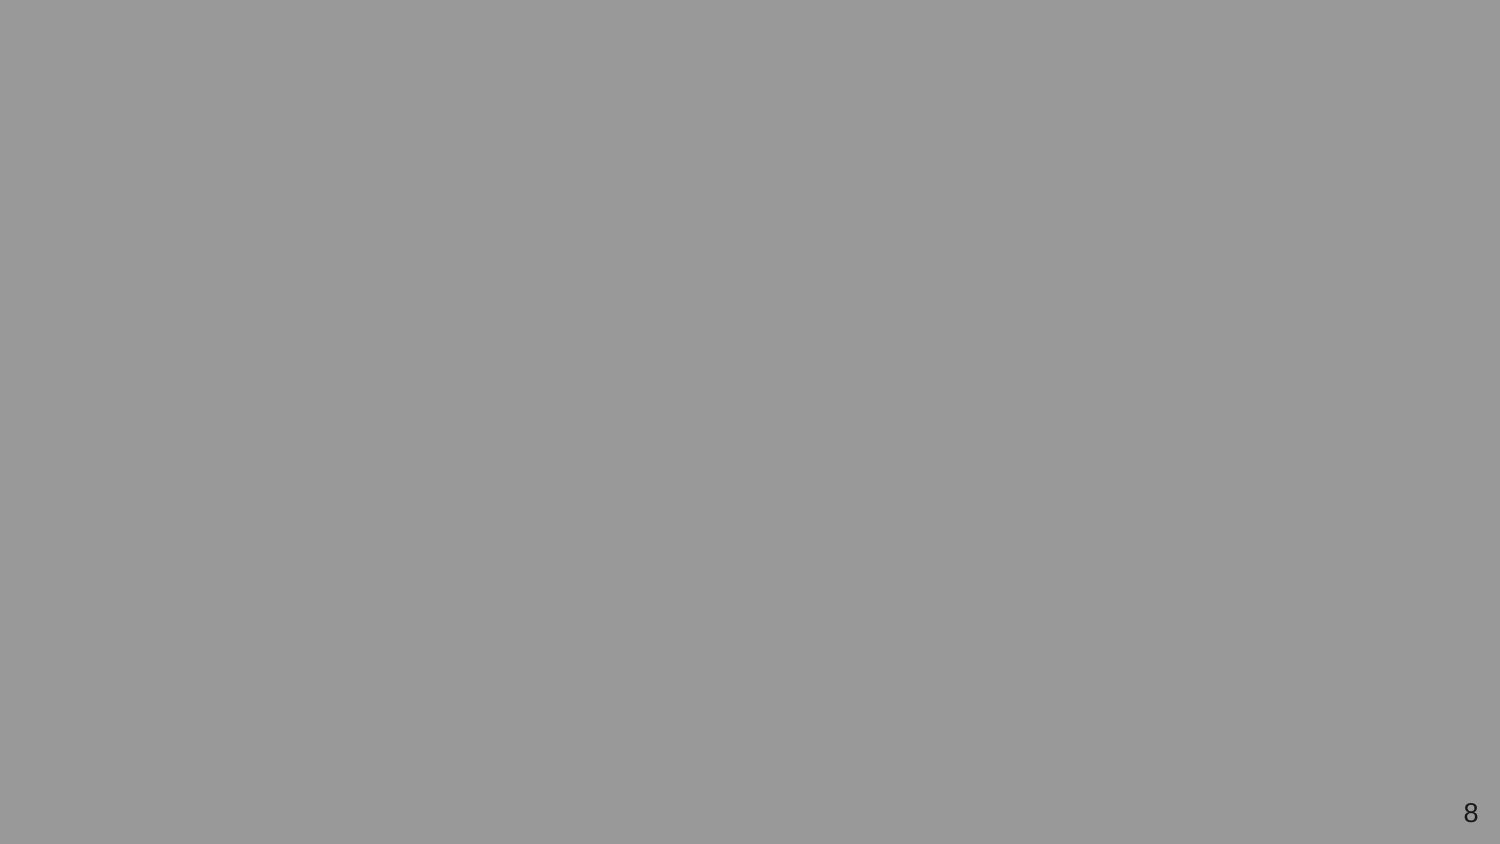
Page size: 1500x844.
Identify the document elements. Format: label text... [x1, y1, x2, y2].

slide_number 8 [1403, 779, 1494, 844]
